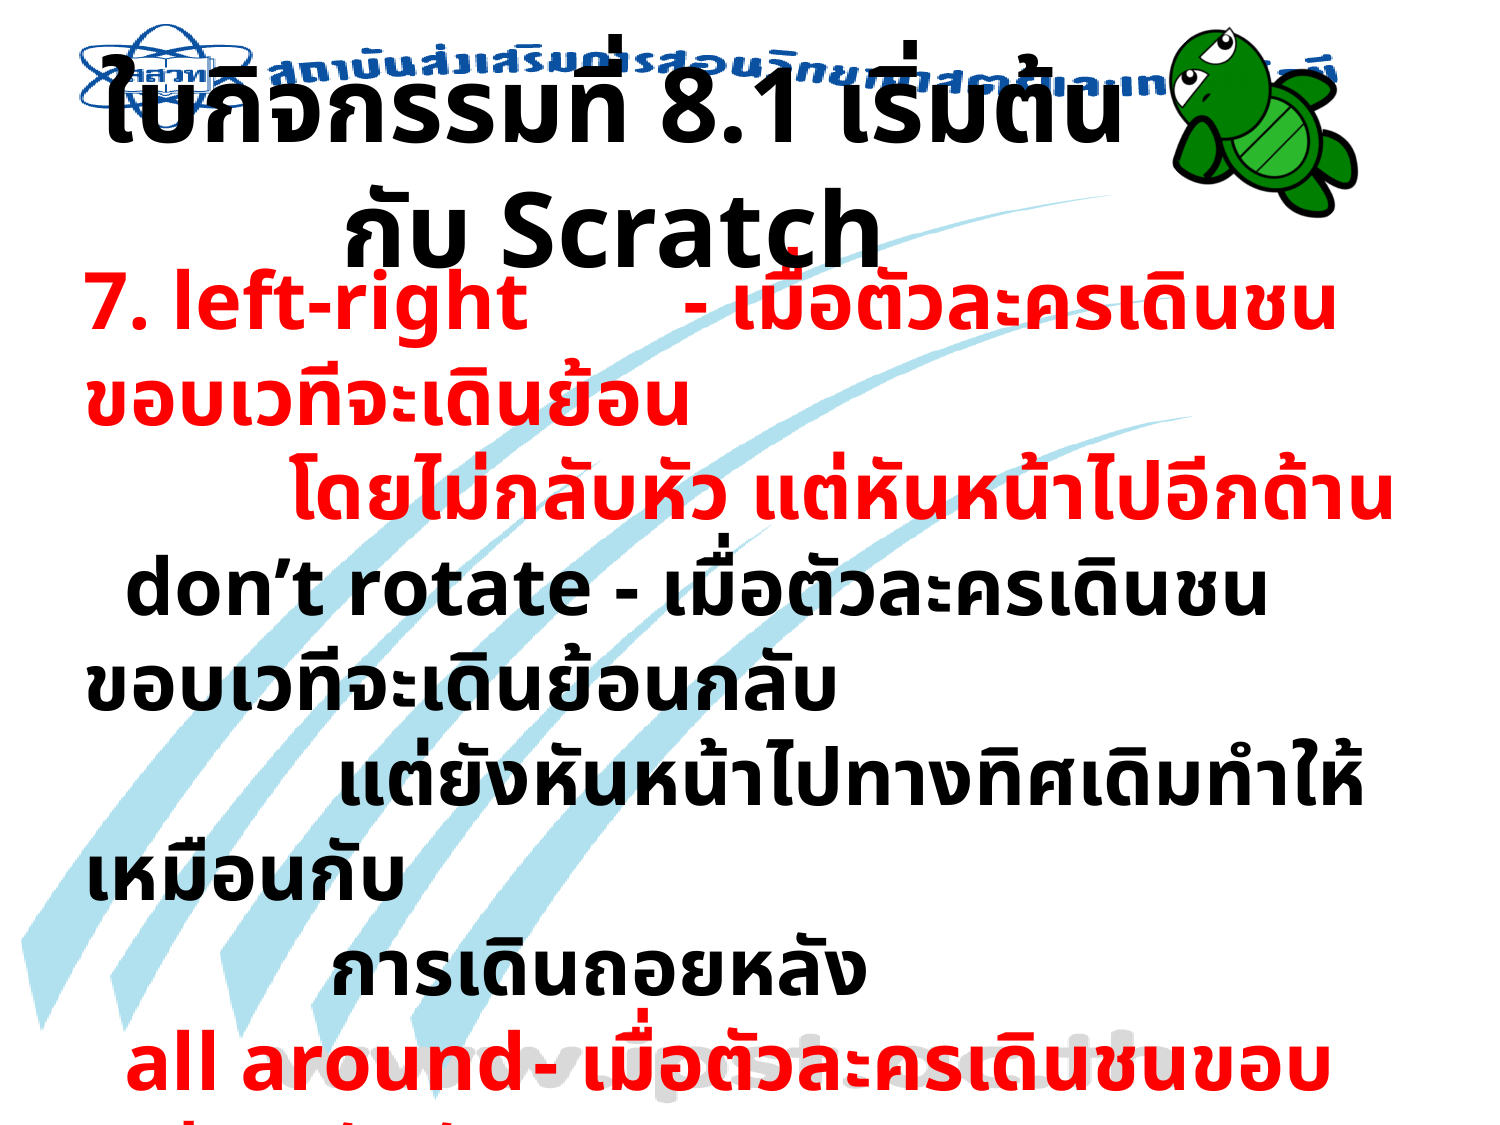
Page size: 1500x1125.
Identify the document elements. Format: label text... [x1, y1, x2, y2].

text_box 7. left-right - เมื่อตัวละครเดินชนขอบเวทีจะเดินย้อน โดยไม่กลับหัว แต่หันหน้าไปอีกด้าน don’t rotate - เมื่อตัวละครเดินชนขอบเวทีจะเดินย้อนกลับ แต่ยังหันหน้าไปทางทิศเดิมทำให้เหมือนกับ การเดินถอยหลัง all around - เมื่อตัวละครเดินชนขอบเวทีจะกลับหัว 8. เคลื่อนที่ไปตามทิศทาง direction ที่กำหนด [68, 243, 1428, 1125]
text_box ใบกิจกรรมที่ 8.1 เริ่มต้นกับ Scratch [51, 29, 1177, 298]
picture [0, 0, 1500, 1125]
